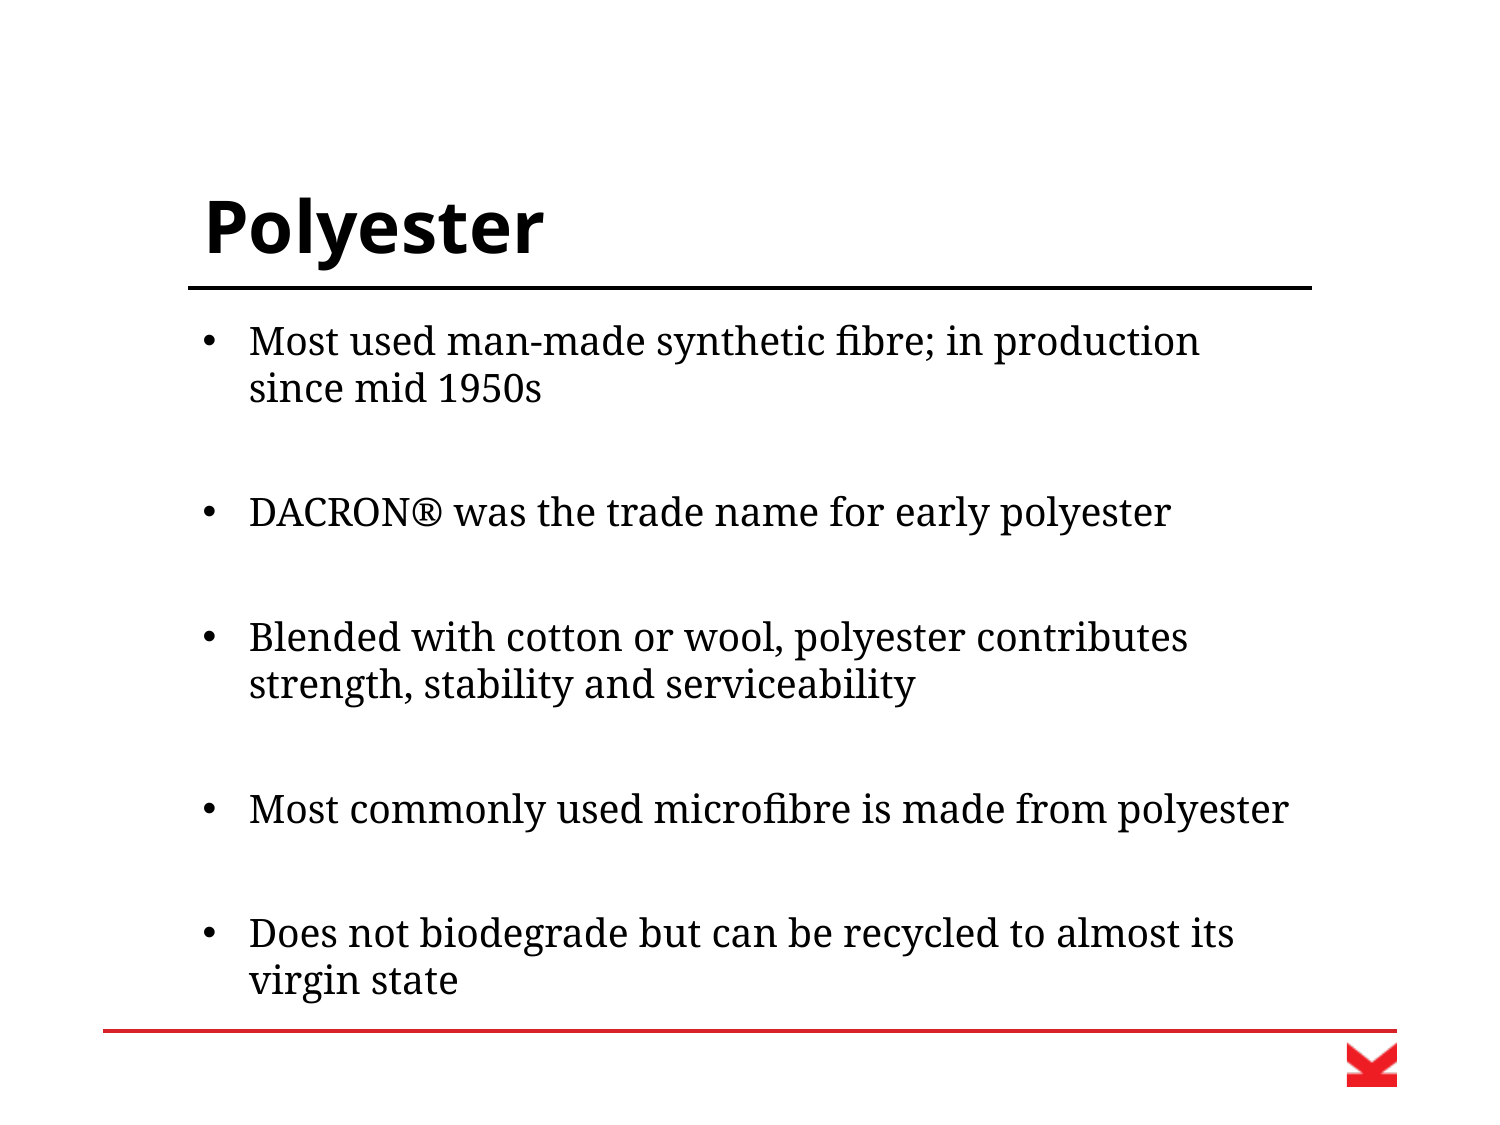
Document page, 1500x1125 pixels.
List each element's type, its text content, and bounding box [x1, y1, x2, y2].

title Polyester [188, 59, 1312, 278]
subtitle Most used man-made synthetic fibre; in production since mid 1950s DACRON® was the trade name for early polyester Blended with cotton or wool, polyester contributes strength, stability and serviceability Most commonly used microfibre is made from polyester Does not biodegrade but can be recycled to almost its virgin state [187, 308, 1313, 1018]
